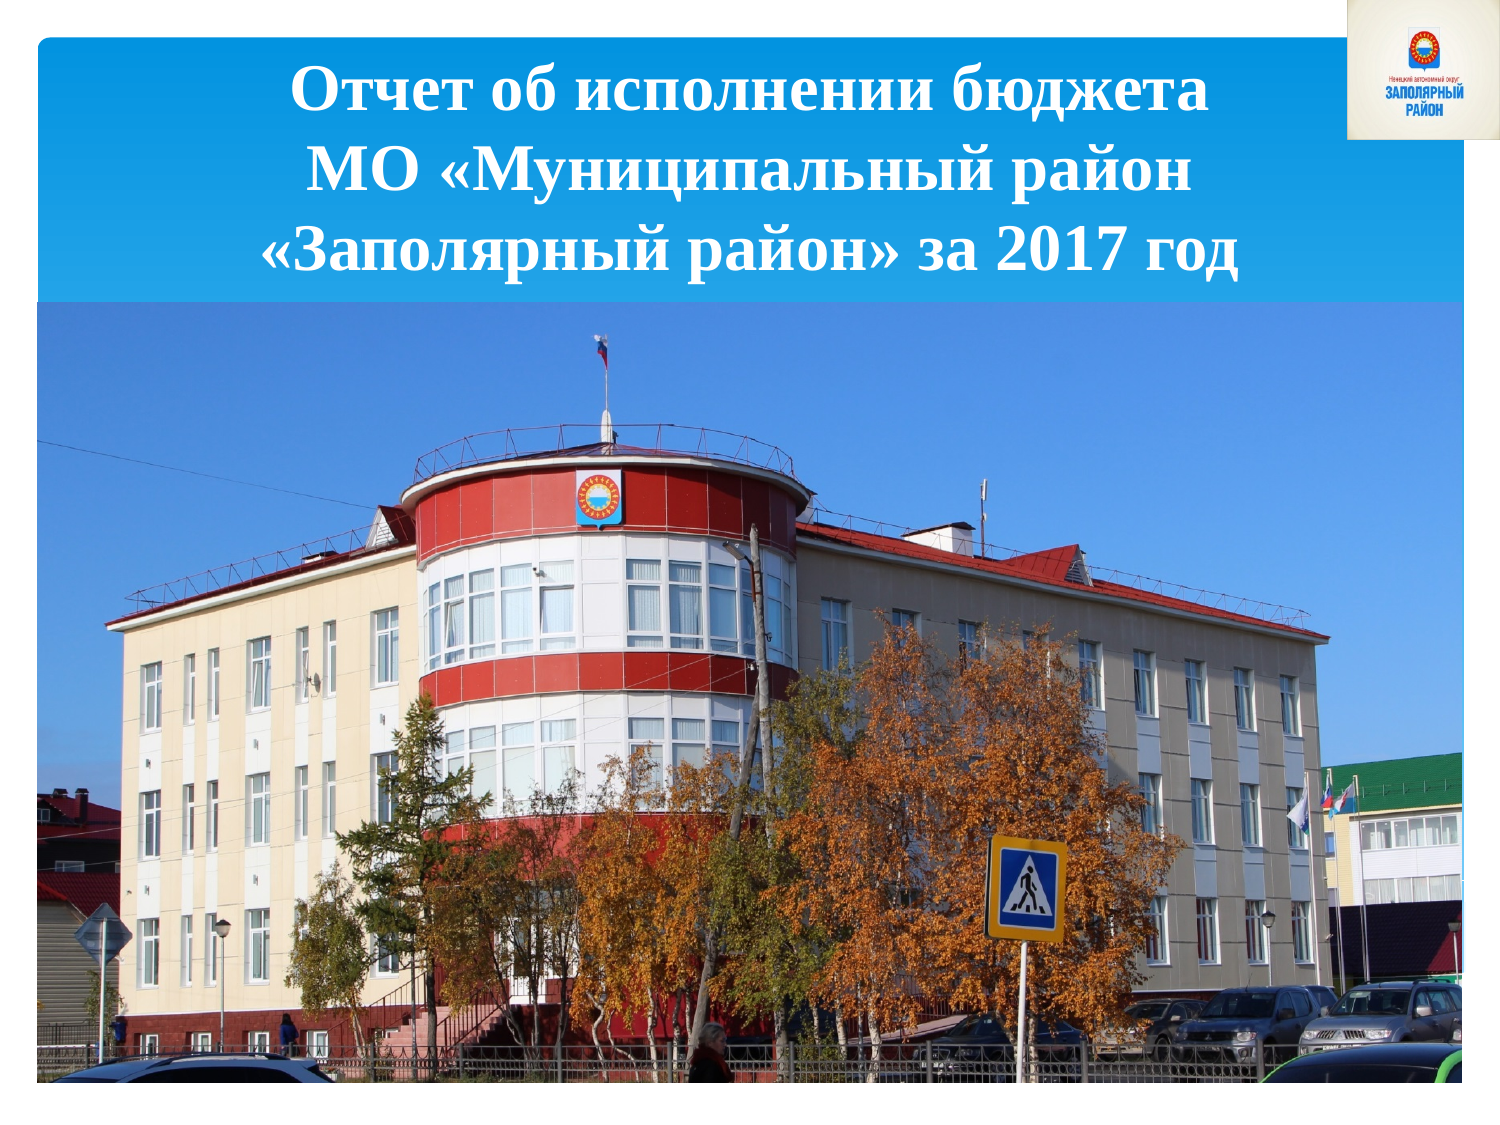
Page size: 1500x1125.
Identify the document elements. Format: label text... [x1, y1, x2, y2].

picture [37, 302, 1462, 1083]
picture [1347, 0, 1500, 140]
text_box Отчет об исполнении бюджета МО «Муниципальный район «Заполярный район» за 2017 год [37, 36, 1463, 302]
